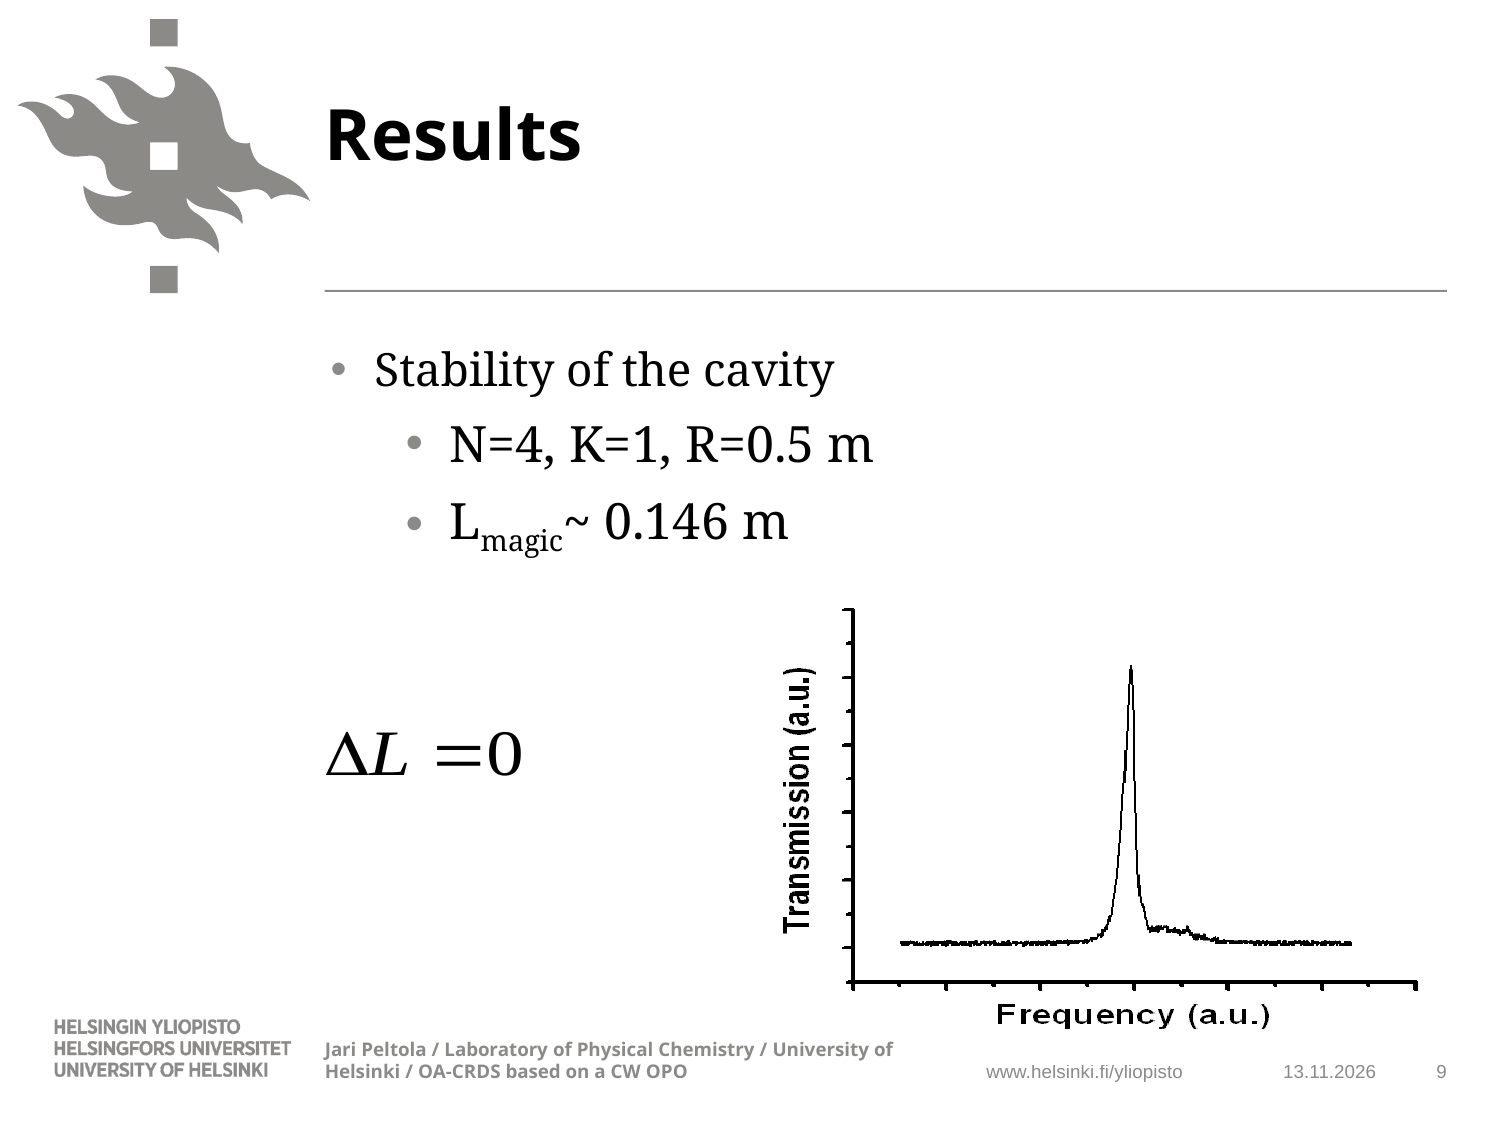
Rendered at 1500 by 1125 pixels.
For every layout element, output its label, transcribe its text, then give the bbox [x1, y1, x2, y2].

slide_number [1230, 1073, 1376, 1083]
footer Jari Peltola / Laboratory of Physical Chemistry / University of Helsinki / OA-CRDS based on a CW OPO [324, 1011, 916, 1083]
picture [733, 574, 1459, 1065]
slide_number 9 [1376, 1073, 1447, 1083]
text_box Stability of the cavity N=4, K=1, R=0.5 m Lmagic~ 0.146 m [330, 340, 1453, 1003]
picture [53, 1017, 292, 1079]
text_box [312, 715, 538, 792]
title Results [324, 89, 1448, 280]
